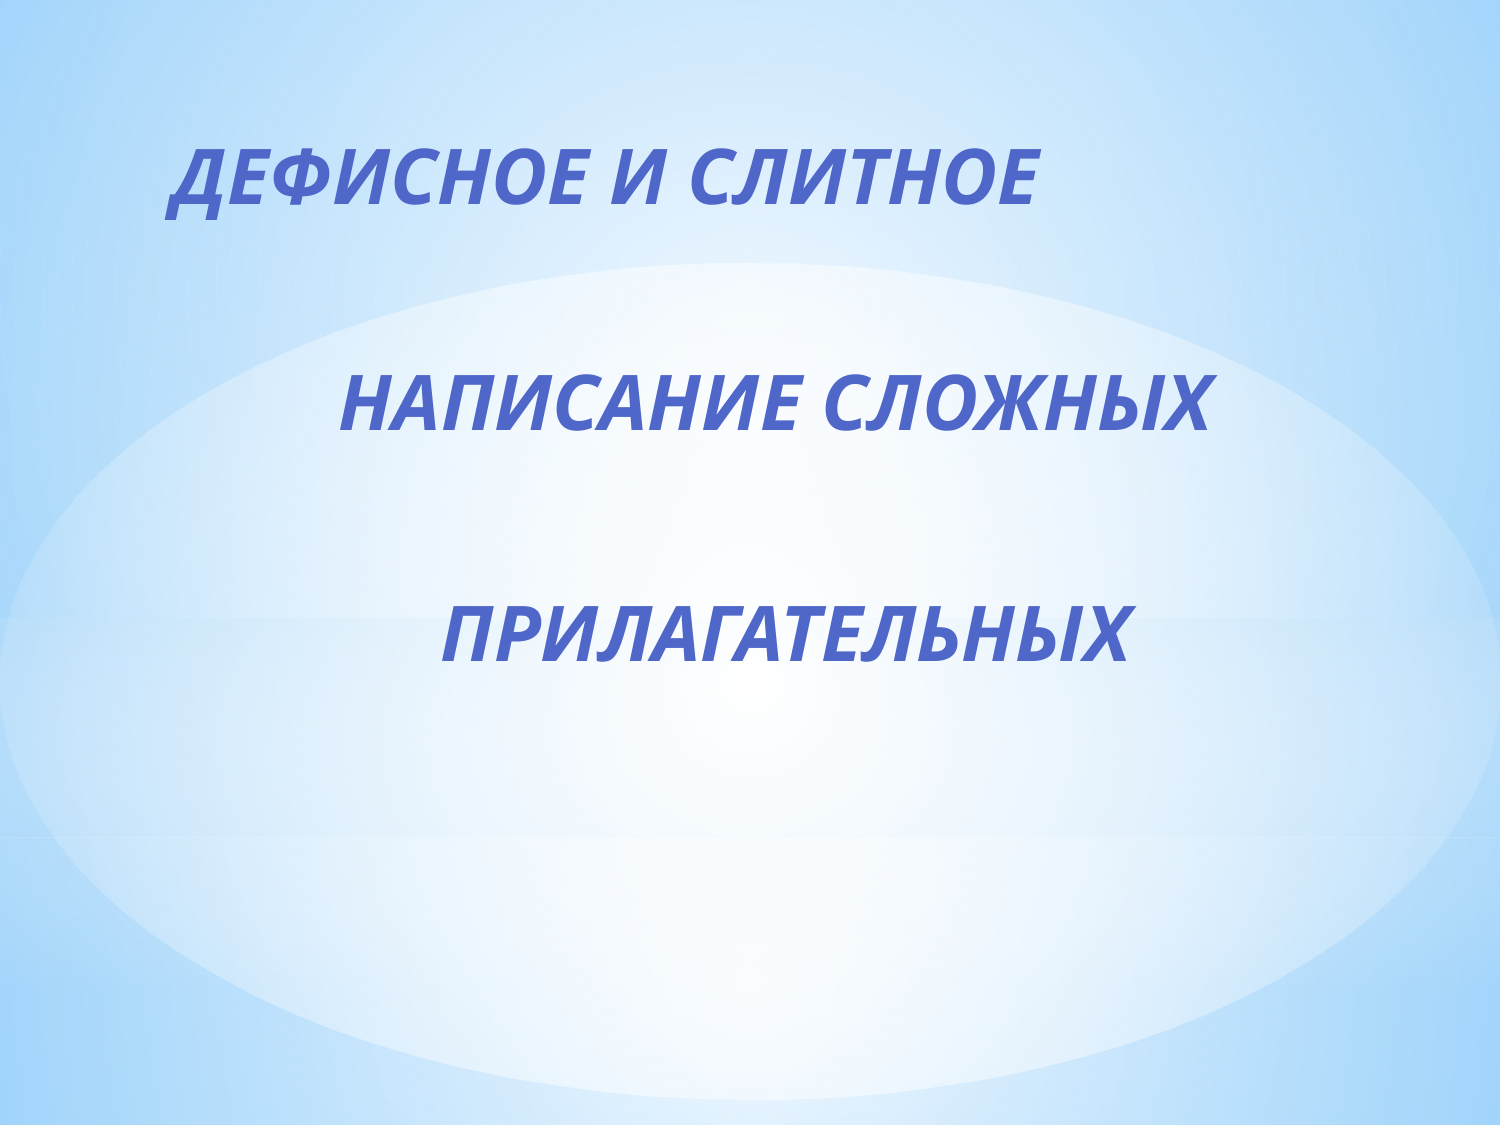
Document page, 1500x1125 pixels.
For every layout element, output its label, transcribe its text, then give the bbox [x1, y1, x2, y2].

list Дефисное и слитное написание сложных прилагательных [17, 120, 1500, 690]
